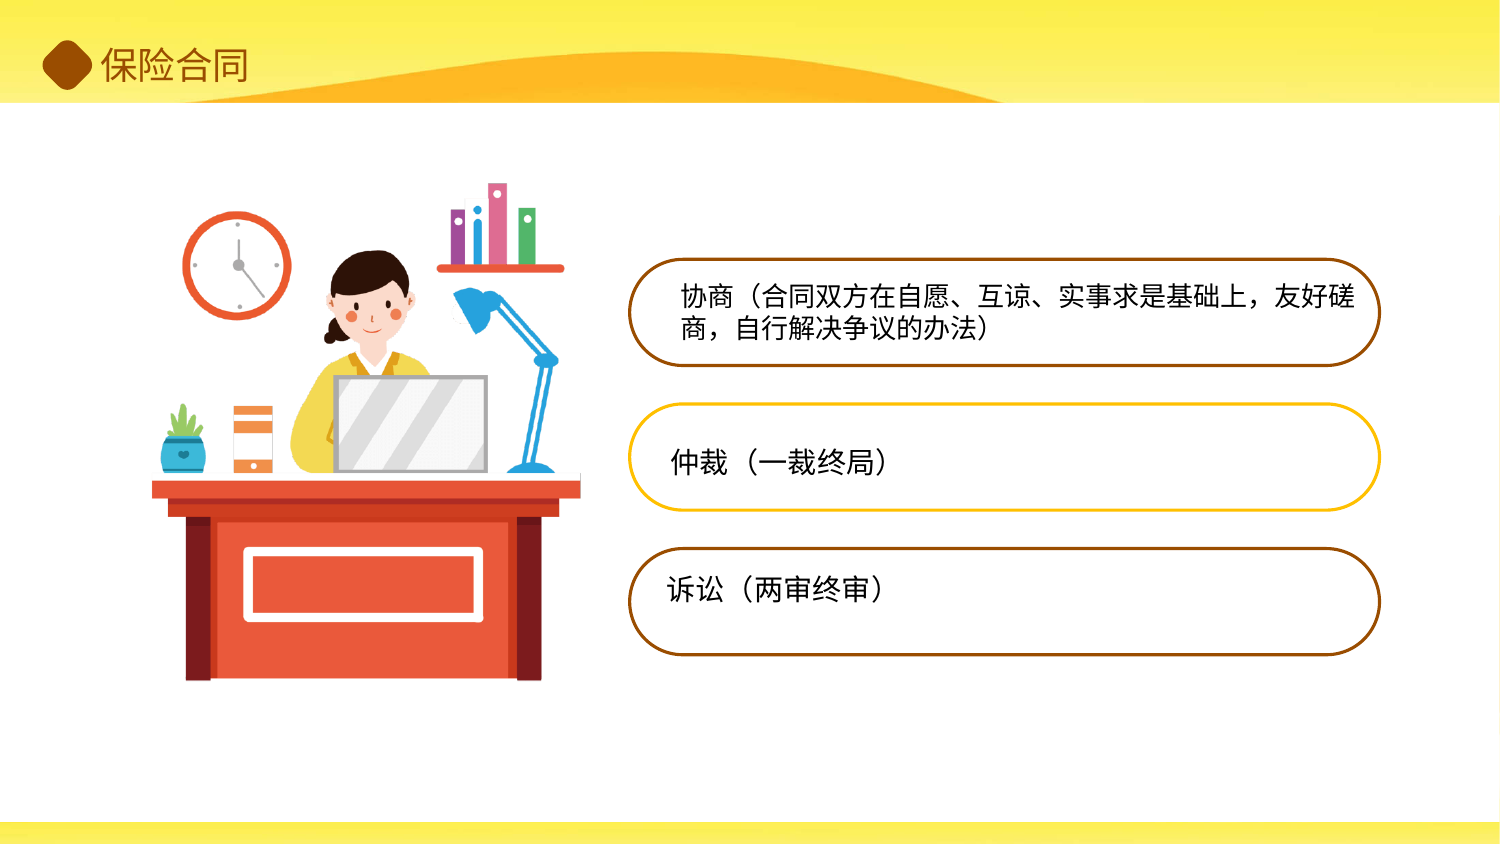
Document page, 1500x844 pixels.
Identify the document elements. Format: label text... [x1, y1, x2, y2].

picture [0, 822, 1500, 844]
picture [0, 0, 1500, 102]
text_box 仲裁（一裁终局） [630, 426, 1023, 487]
text_box [630, 258, 1364, 367]
picture [107, 171, 630, 694]
text_box 诉讼（两审终审） [630, 553, 1019, 614]
text_box [637, 402, 1381, 512]
text_box [630, 547, 1381, 656]
text_box 协商（合同双方在自愿、互谅、实事求是基础上，友好磋商，自行解决争议的办法） [666, 271, 1378, 352]
